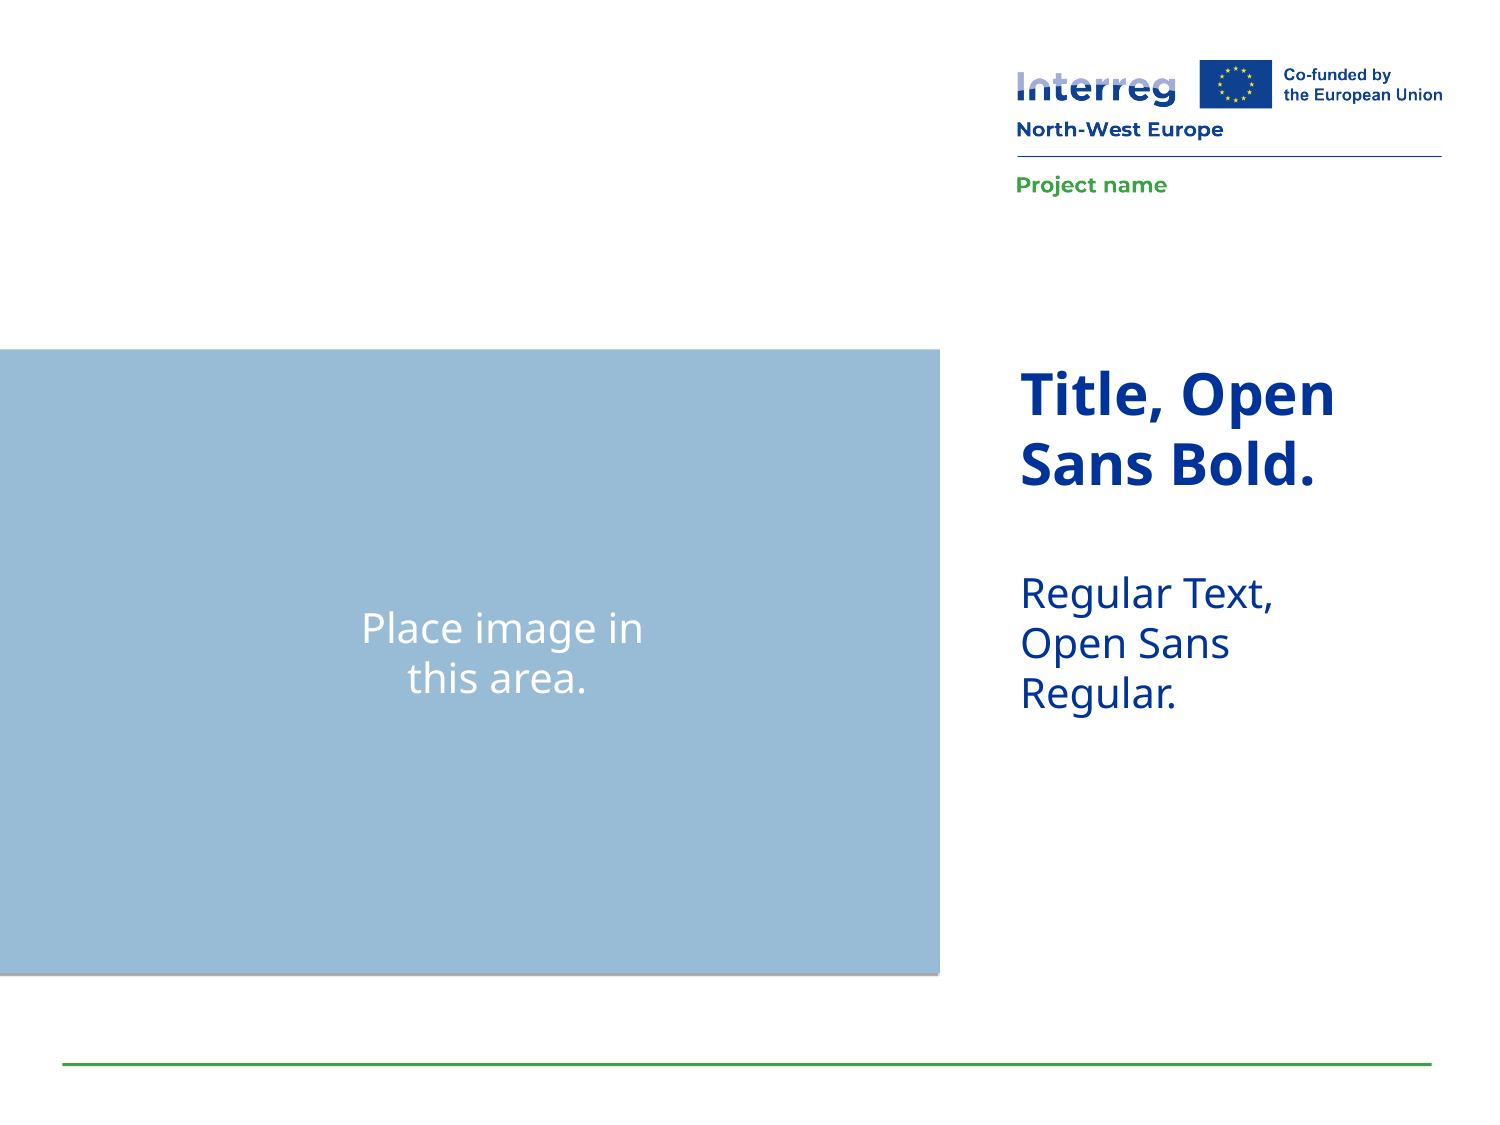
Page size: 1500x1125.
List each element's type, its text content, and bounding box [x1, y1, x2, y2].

text_box Place image in this area. [312, 594, 693, 710]
picture [958, 0, 1500, 252]
text_box Title, Open Sans Bold. Regular Text, Open Sans Regular. [1005, 349, 1403, 798]
text_box [0, 349, 940, 974]
